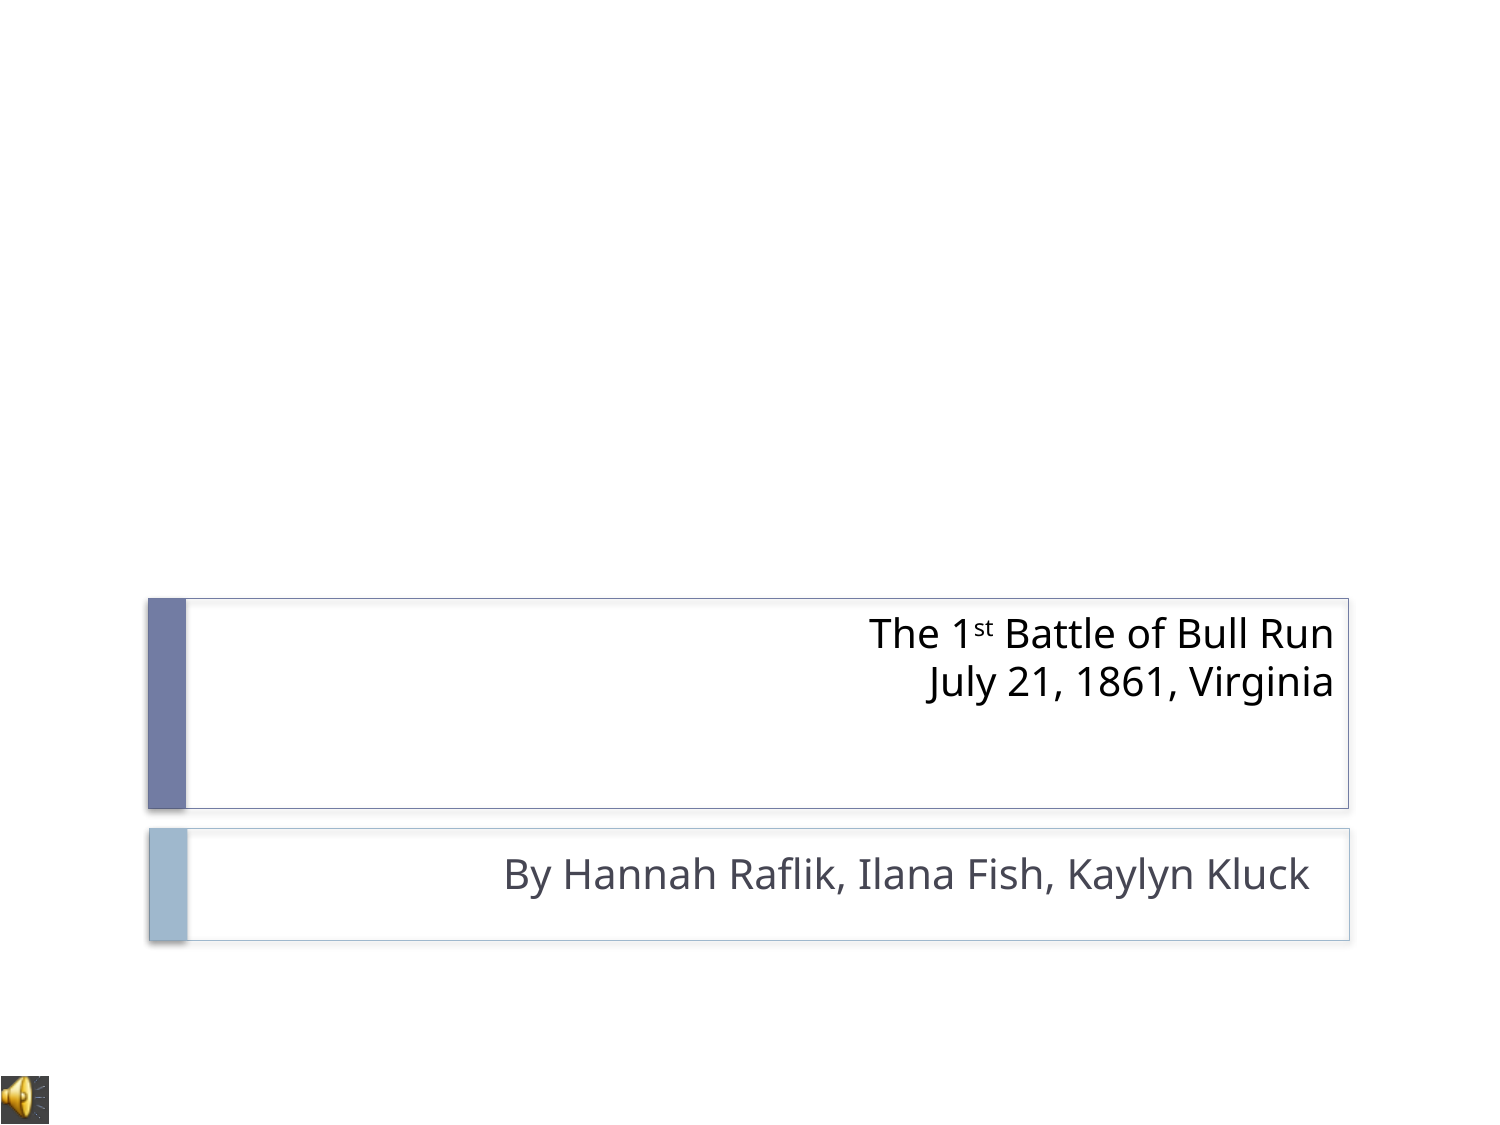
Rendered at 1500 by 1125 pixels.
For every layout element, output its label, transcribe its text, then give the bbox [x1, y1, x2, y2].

title The 1st Battle of Bull Run July 21, 1861, Virginia [225, 600, 1350, 763]
subtitle By Hannah Raflik, Ilana Fish, Kaylyn Kluck [200, 840, 1325, 929]
picture [0, 1074, 51, 1125]
